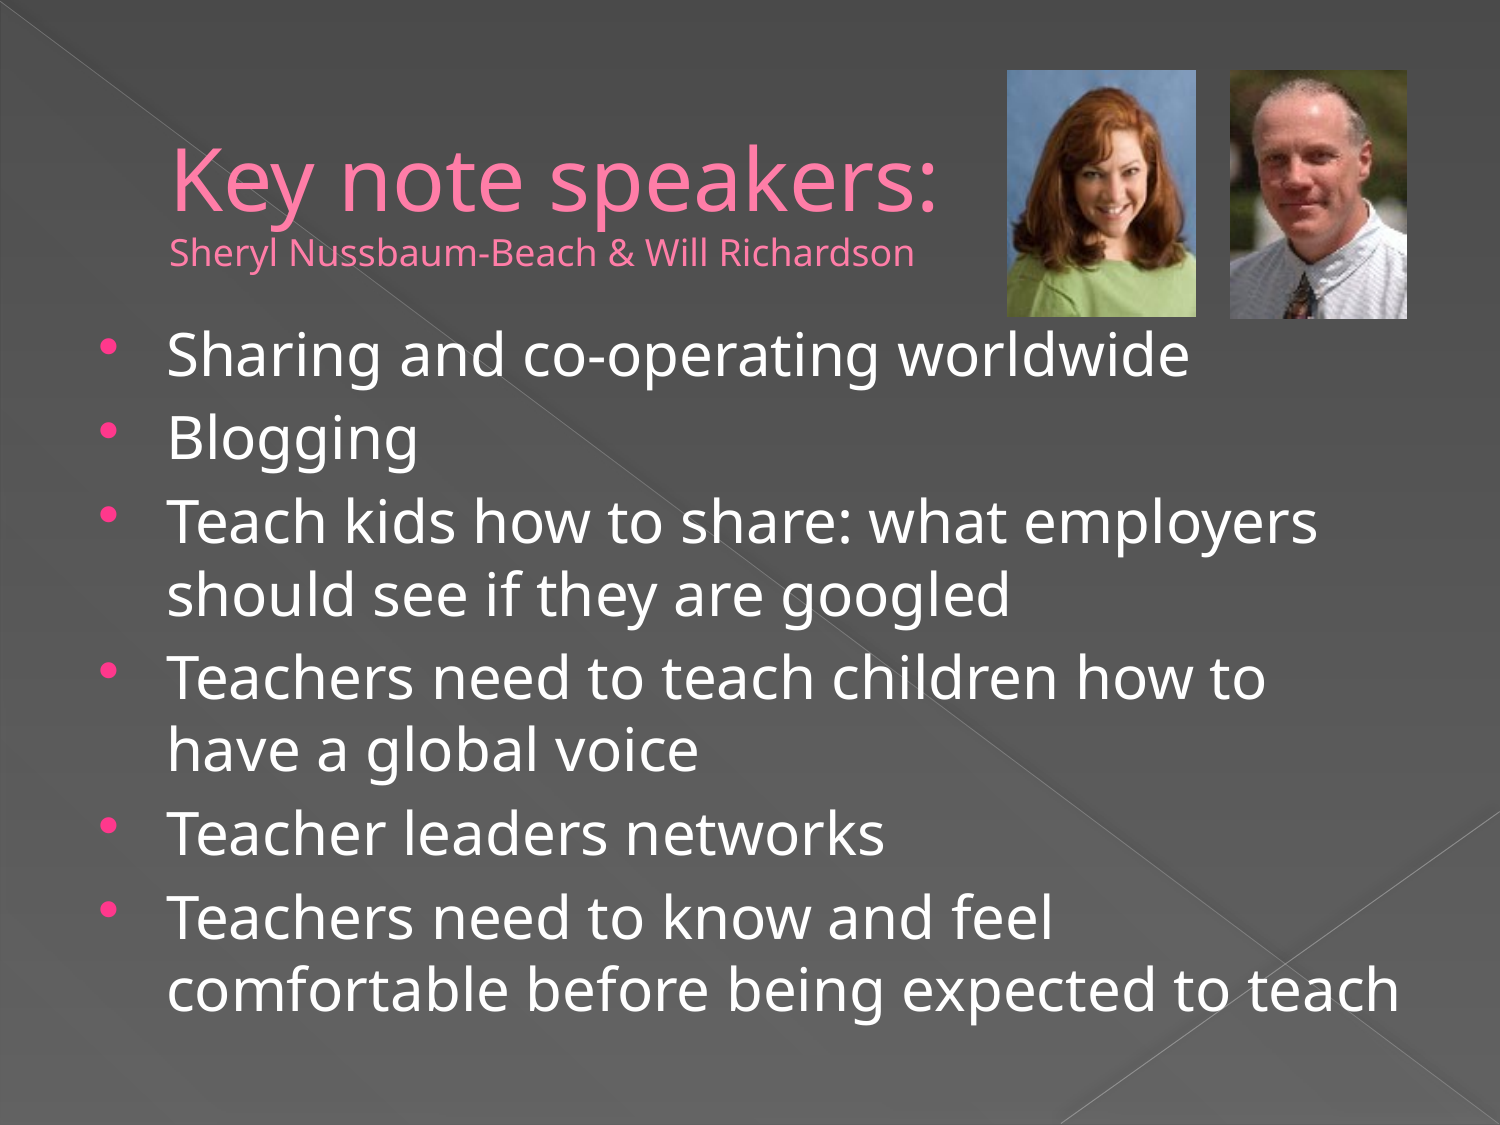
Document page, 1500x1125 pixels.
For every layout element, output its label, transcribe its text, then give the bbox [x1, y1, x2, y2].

picture [1230, 70, 1407, 319]
list Sharing and co-operating worldwide Blogging Teach kids how to share: what employers should see if they are googled Teachers need to teach children how to have a global voice Teacher leaders networks Teachers need to know and feel comfortable before being expected to teach [75, 308, 1425, 1059]
title Key note speakers: Sheryl Nussbaum-Beach & Will Richardson [75, 43, 1425, 308]
picture [1007, 70, 1196, 317]
